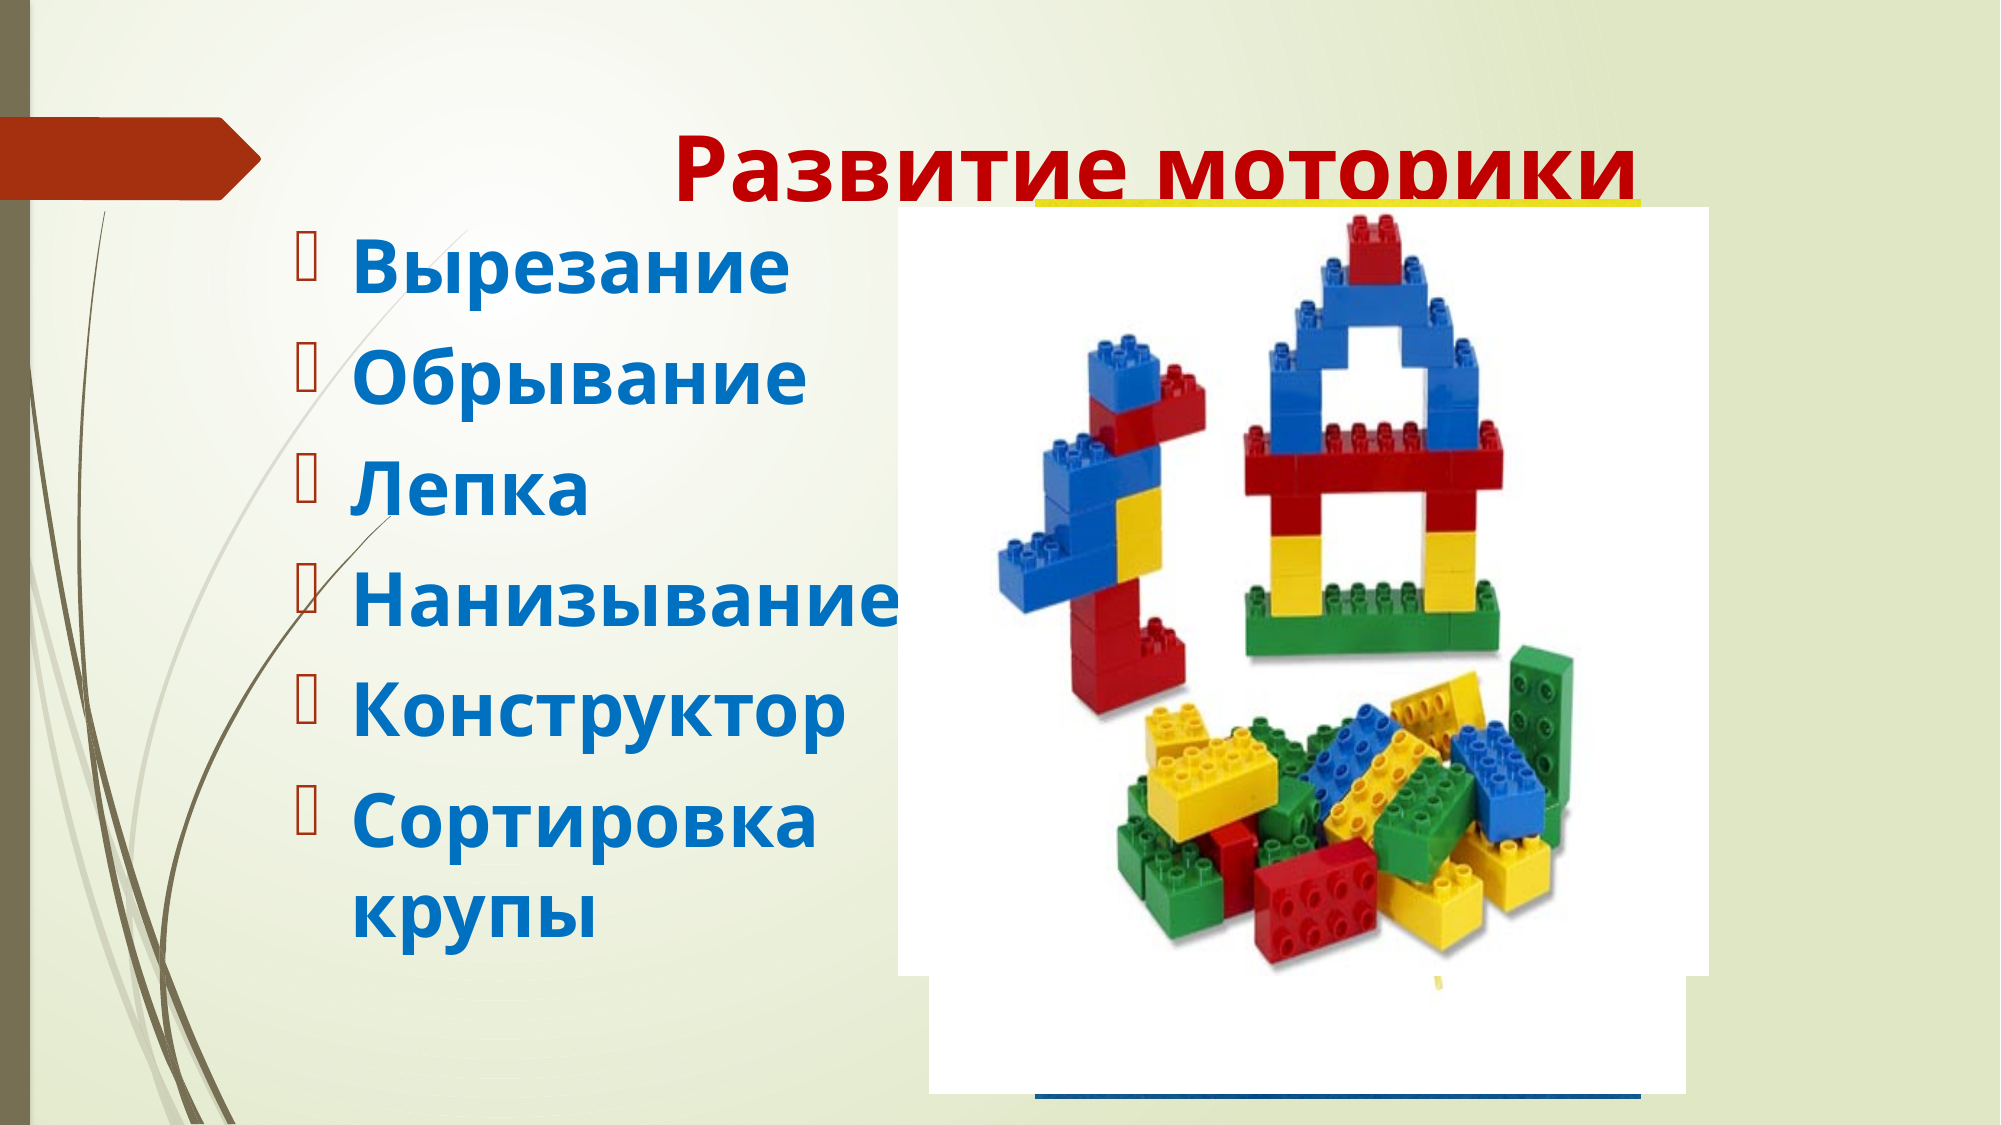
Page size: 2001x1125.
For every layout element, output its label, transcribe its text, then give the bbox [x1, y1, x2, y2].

title Развитие моторики [425, 102, 1888, 313]
list Вырезание Обрывание Лепка Нанизывание Конструктор Сортировка крупы [279, 210, 895, 954]
picture [898, 198, 1719, 1099]
